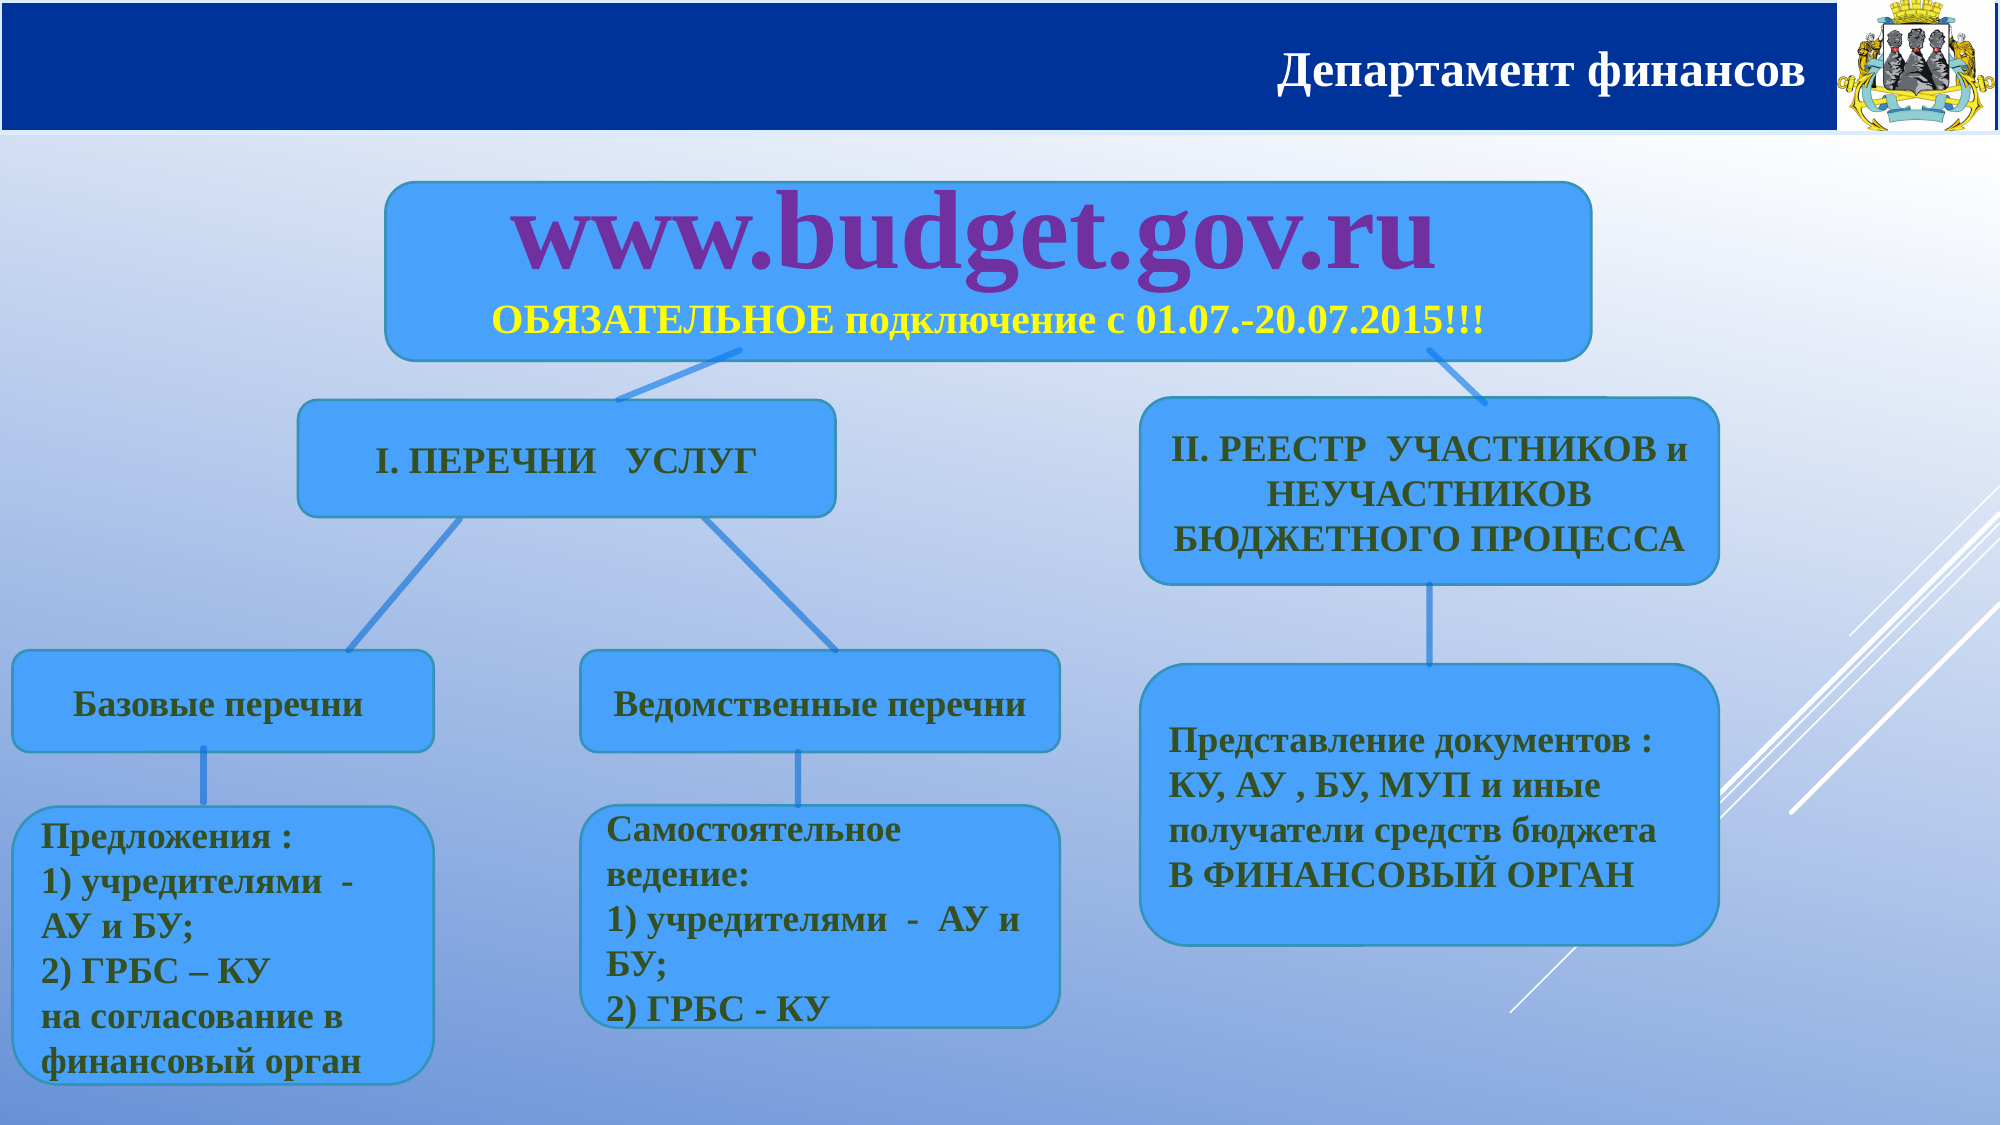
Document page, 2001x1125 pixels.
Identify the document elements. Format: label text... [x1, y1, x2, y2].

picture [1837, 0, 1995, 131]
text_box www.budget.gov.ru ОБЯЗАТЕЛЬНОЕ подключение с 01.07.-20.07.2015!!! [384, 180, 1593, 363]
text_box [1429, 350, 1486, 404]
text_box II. РЕЕСТР УЧАСТНИКОВ и НЕУЧАСТНИКОВ БЮДЖЕТНОГО ПРОЦЕССА [1138, 396, 1721, 586]
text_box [348, 518, 460, 651]
text_box Представление документов : КУ, АУ , БУ, МУП и иные получатели средств бюджета В ФИНАНСОВЫЙ ОРГАН [1138, 662, 1721, 947]
text_box Базовые перечни [11, 648, 436, 754]
text_box Самостоятельное ведение: 1) учредителями - АУ и БУ; 2) ГРБС - КУ [579, 803, 1062, 1029]
text_box Департамент финансов [0, 0, 2000, 134]
picture [200, 745, 207, 806]
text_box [703, 516, 836, 651]
text_box I. ПЕРЕЧНИ УСЛУГ [296, 398, 837, 519]
text_box Ведомственные перечни [579, 648, 1062, 754]
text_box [617, 349, 741, 401]
text_box Предложения : 1) учредителями - АУ и БУ; 2) ГРБС – КУ на согласование в финансовый орган [11, 805, 436, 1086]
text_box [1059, 830, 1311, 838]
